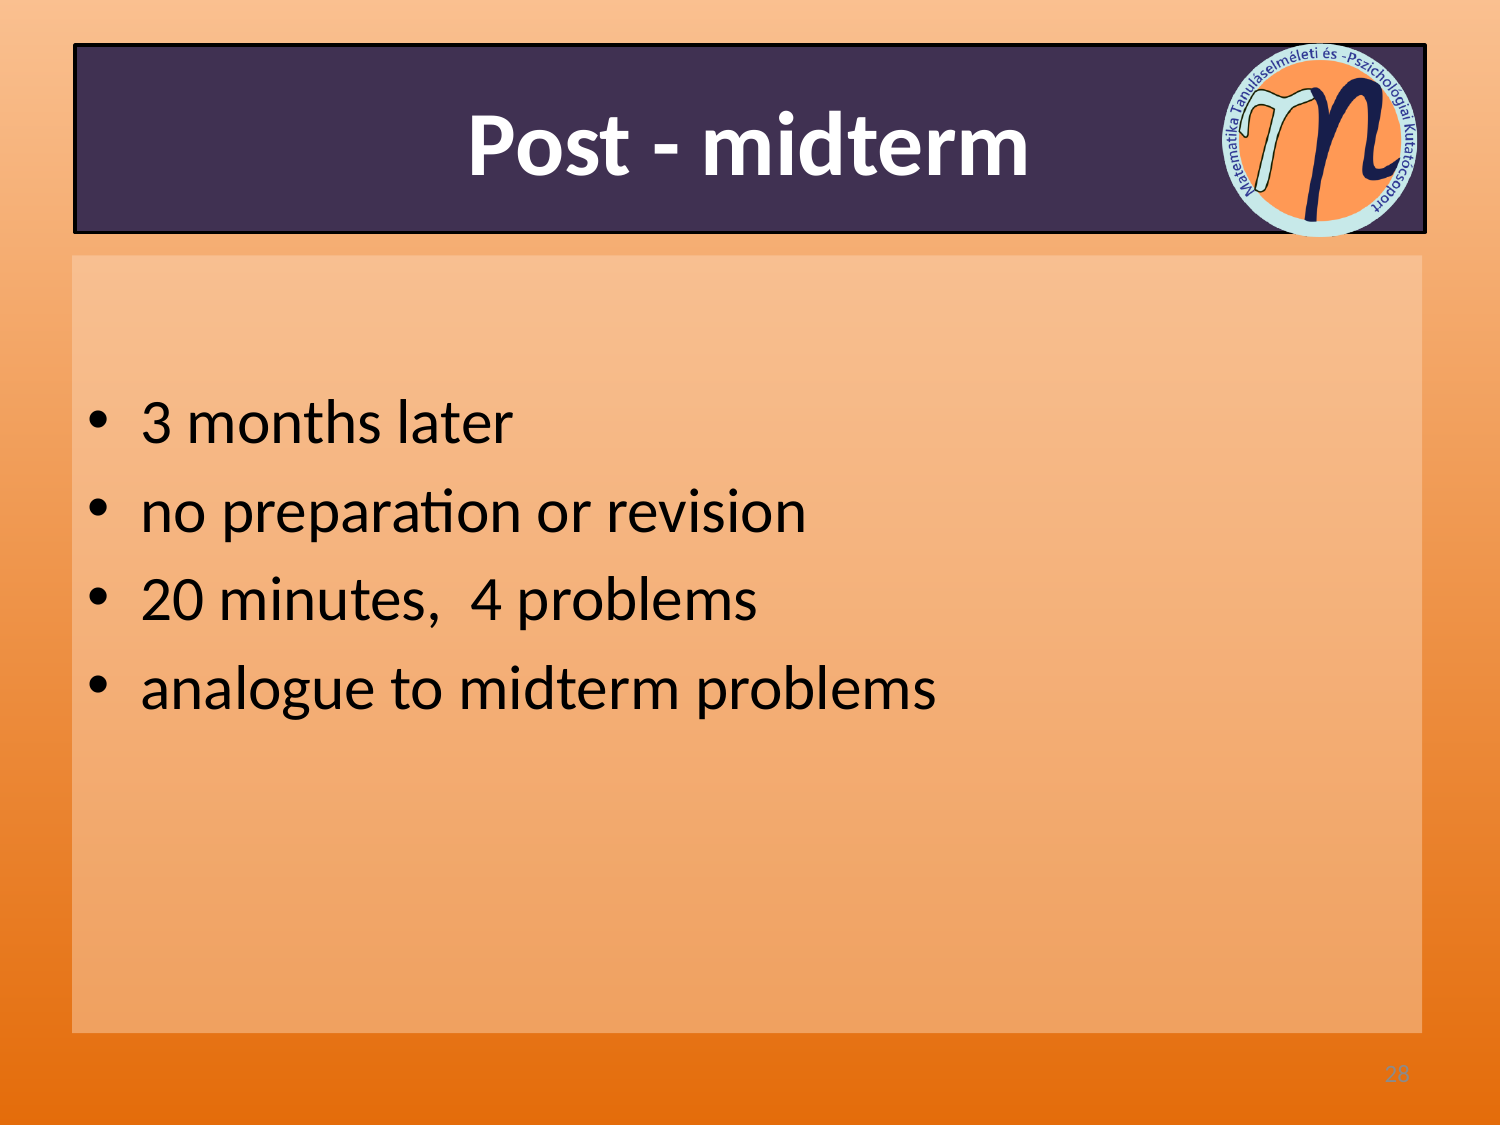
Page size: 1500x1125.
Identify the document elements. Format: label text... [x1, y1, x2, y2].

slide_number 28 [1074, 1042, 1425, 1103]
picture [1222, 40, 1422, 238]
title Post - midterm [73, 43, 1218, 234]
list 3 months later no preparation or revision 20 minutes, 4 problems analogue to midterm problems [72, 255, 1423, 1034]
